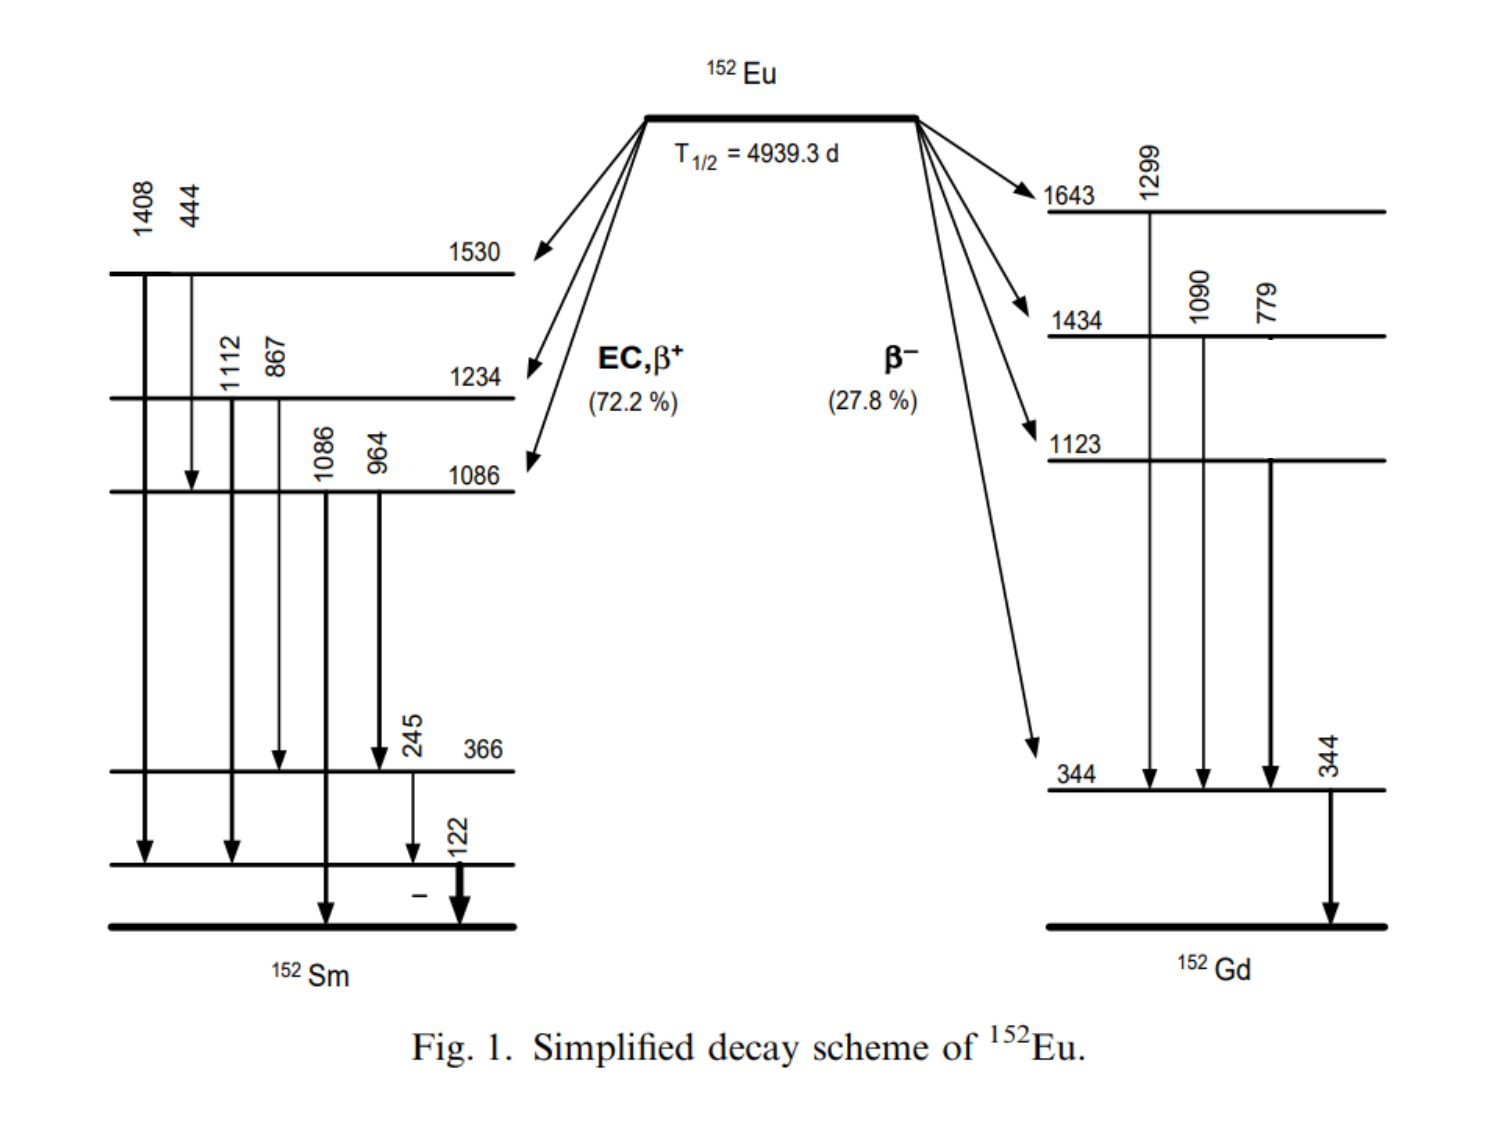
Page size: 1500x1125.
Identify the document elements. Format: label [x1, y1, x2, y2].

picture [95, 42, 1404, 1083]
